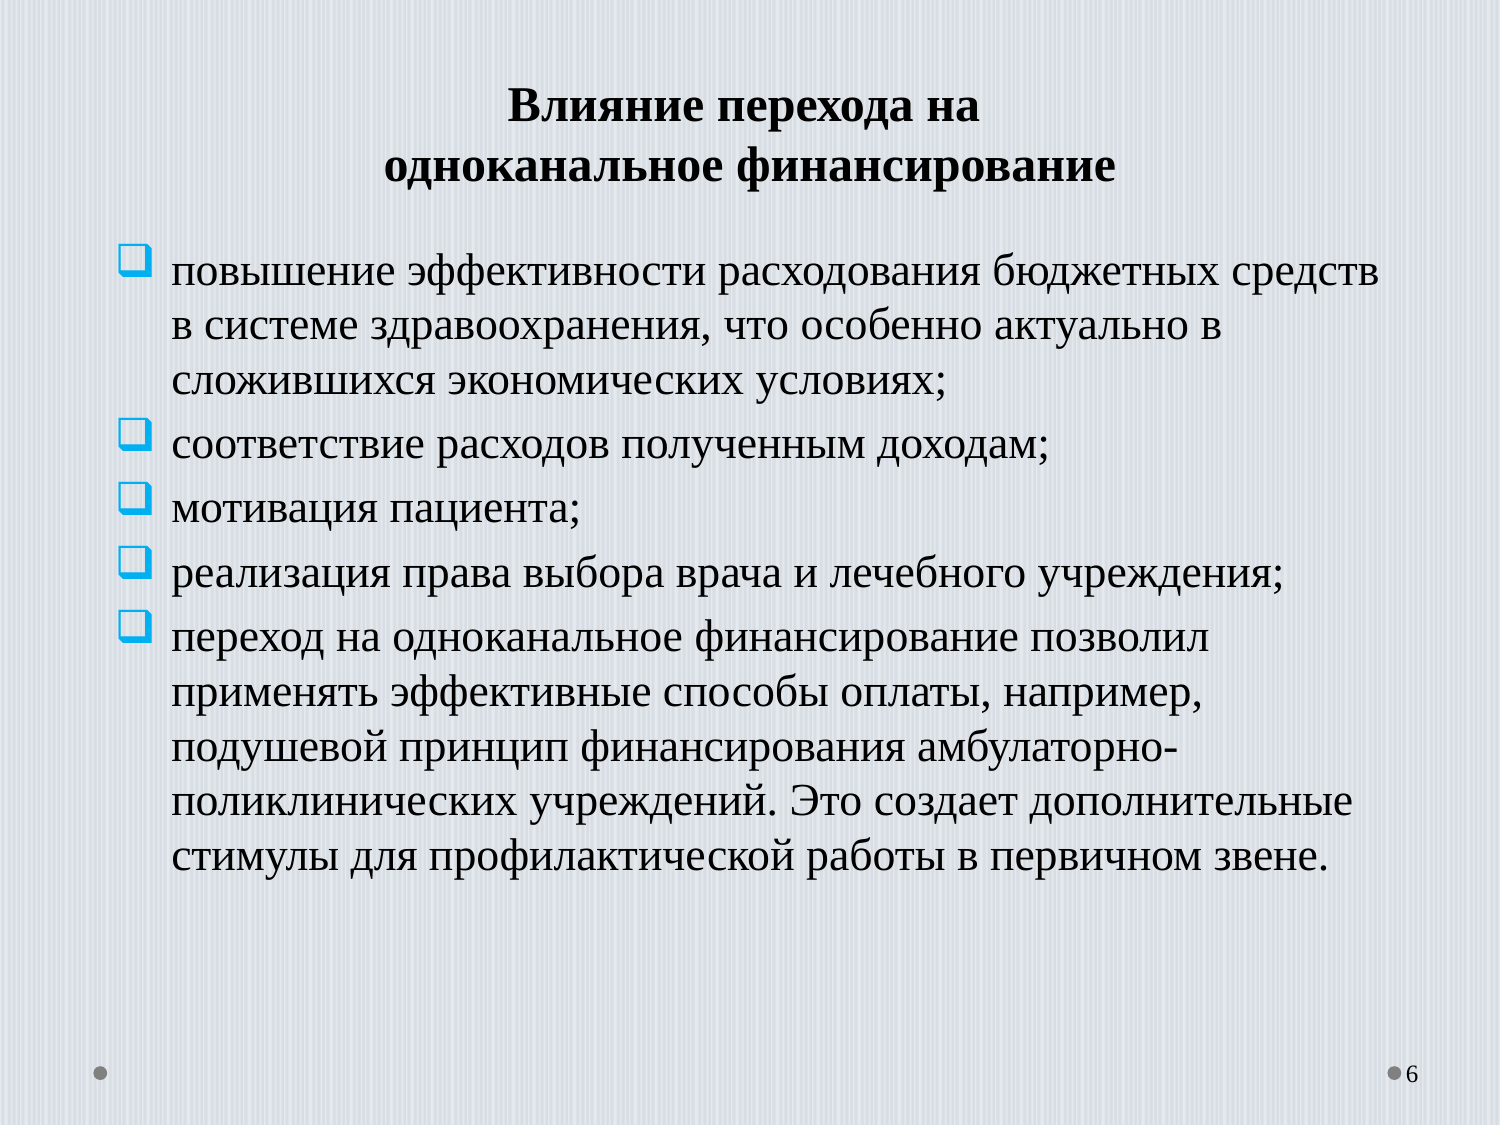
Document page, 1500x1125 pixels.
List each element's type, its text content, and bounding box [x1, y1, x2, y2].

title Влияние перехода на одноканальное финансирование [75, 0, 1425, 263]
list повышение эффективности расходования бюджетных средств в системе здравоохранения, что особенно актуально в сложившихся экономических условиях; соответствие расходов полученным доходам; мотивация пациента; реализация права выбора врача и лечебного учреждения; переход на одноканальное финансирование позволил применять эффективные способы оплаты, например, подушевой принцип финансирования амбулаторно-поликлинических учреждений. Это создает дополнительные стимулы для профилактической работы в первичном звене. [99, 231, 1400, 1035]
slide_number 6 [1401, 1042, 1494, 1103]
